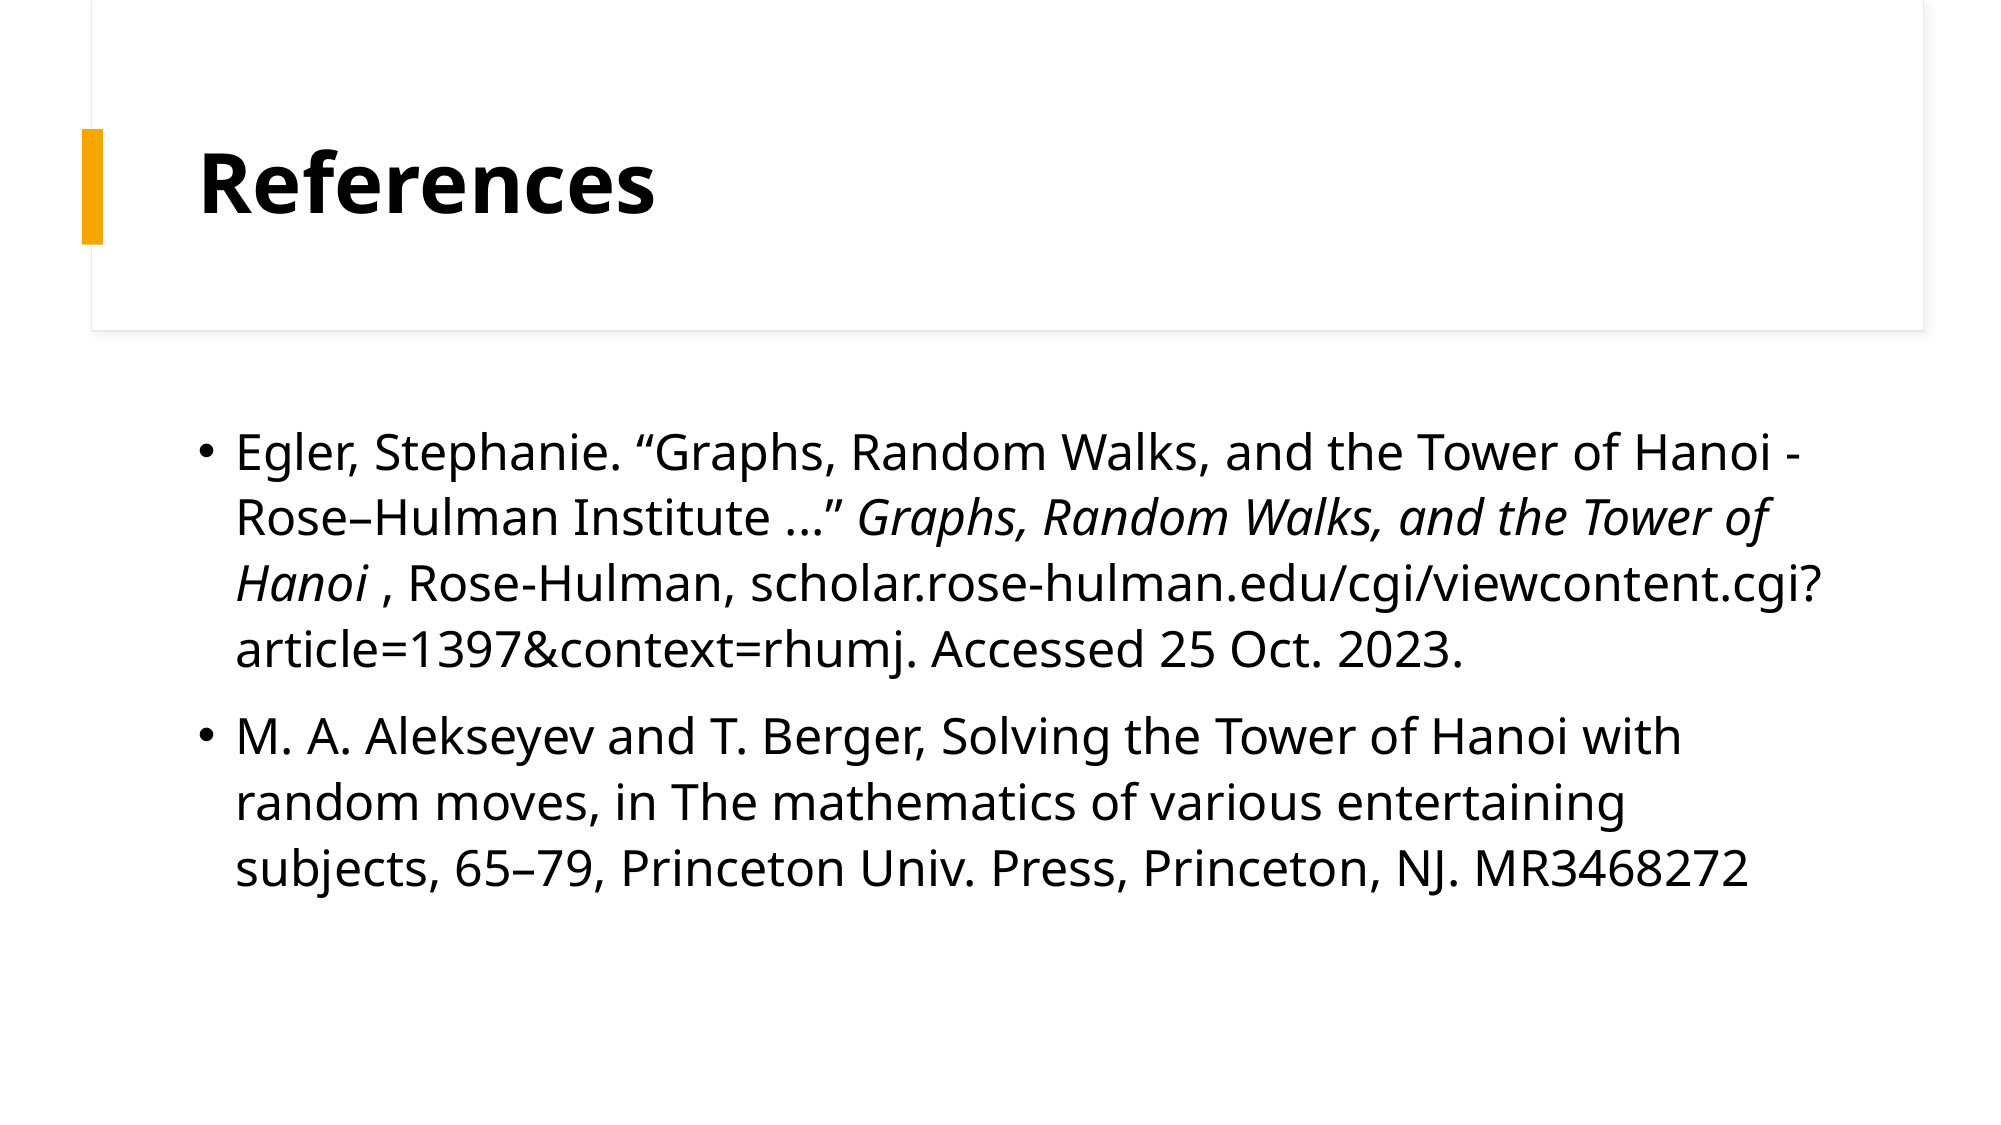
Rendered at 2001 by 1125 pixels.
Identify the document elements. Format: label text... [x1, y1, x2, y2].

list Egler, Stephanie. “Graphs, Random Walks, and the Tower of Hanoi - Rose–Hulman Institute ...” Graphs, Random Walks, and the Tower of Hanoi , Rose-Hulman, scholar.rose-hulman.edu/cgi/viewcontent.cgi?article=1397&context=rhumj. Accessed 25 Oct. 2023. M. A. Alekseyev and T. Berger, Solving the Tower of Hanoi with random moves, in The mathematics of various entertaining subjects, 65–79, Princeton Univ. Press, Princeton, NJ. MR3468272 [183, 406, 1851, 1013]
title References [183, 90, 1851, 284]
